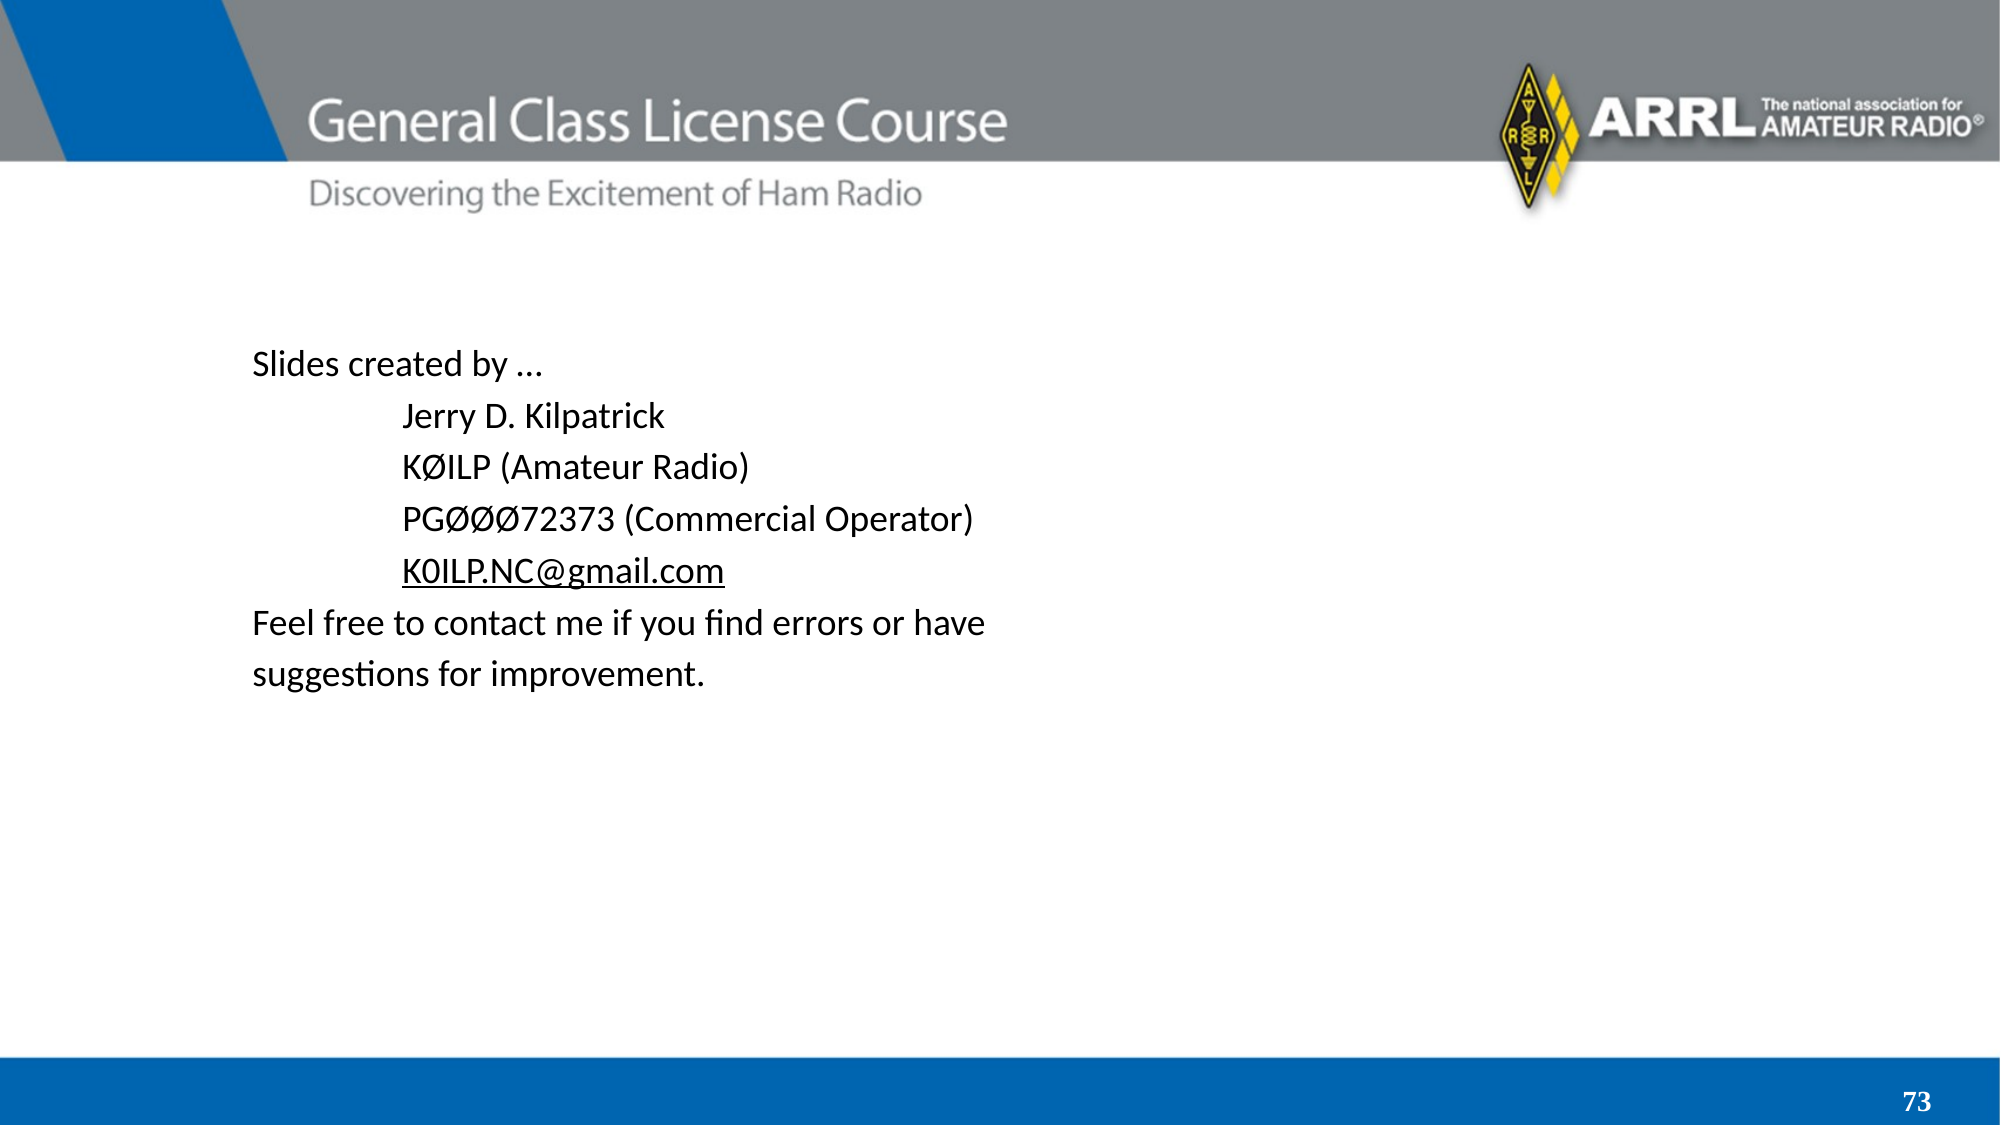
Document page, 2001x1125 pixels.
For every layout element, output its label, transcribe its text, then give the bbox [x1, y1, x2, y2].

picture [0, 0, 2001, 1125]
text_box Slides created by … Jerry D. Kilpatrick KØILP (Amateur Radio) PGØØØ72373 (Commercial Operator) K0ILP.NC@gmail.com Feel free to contact me if you find errors or have suggestions for improvement. [237, 324, 1088, 702]
